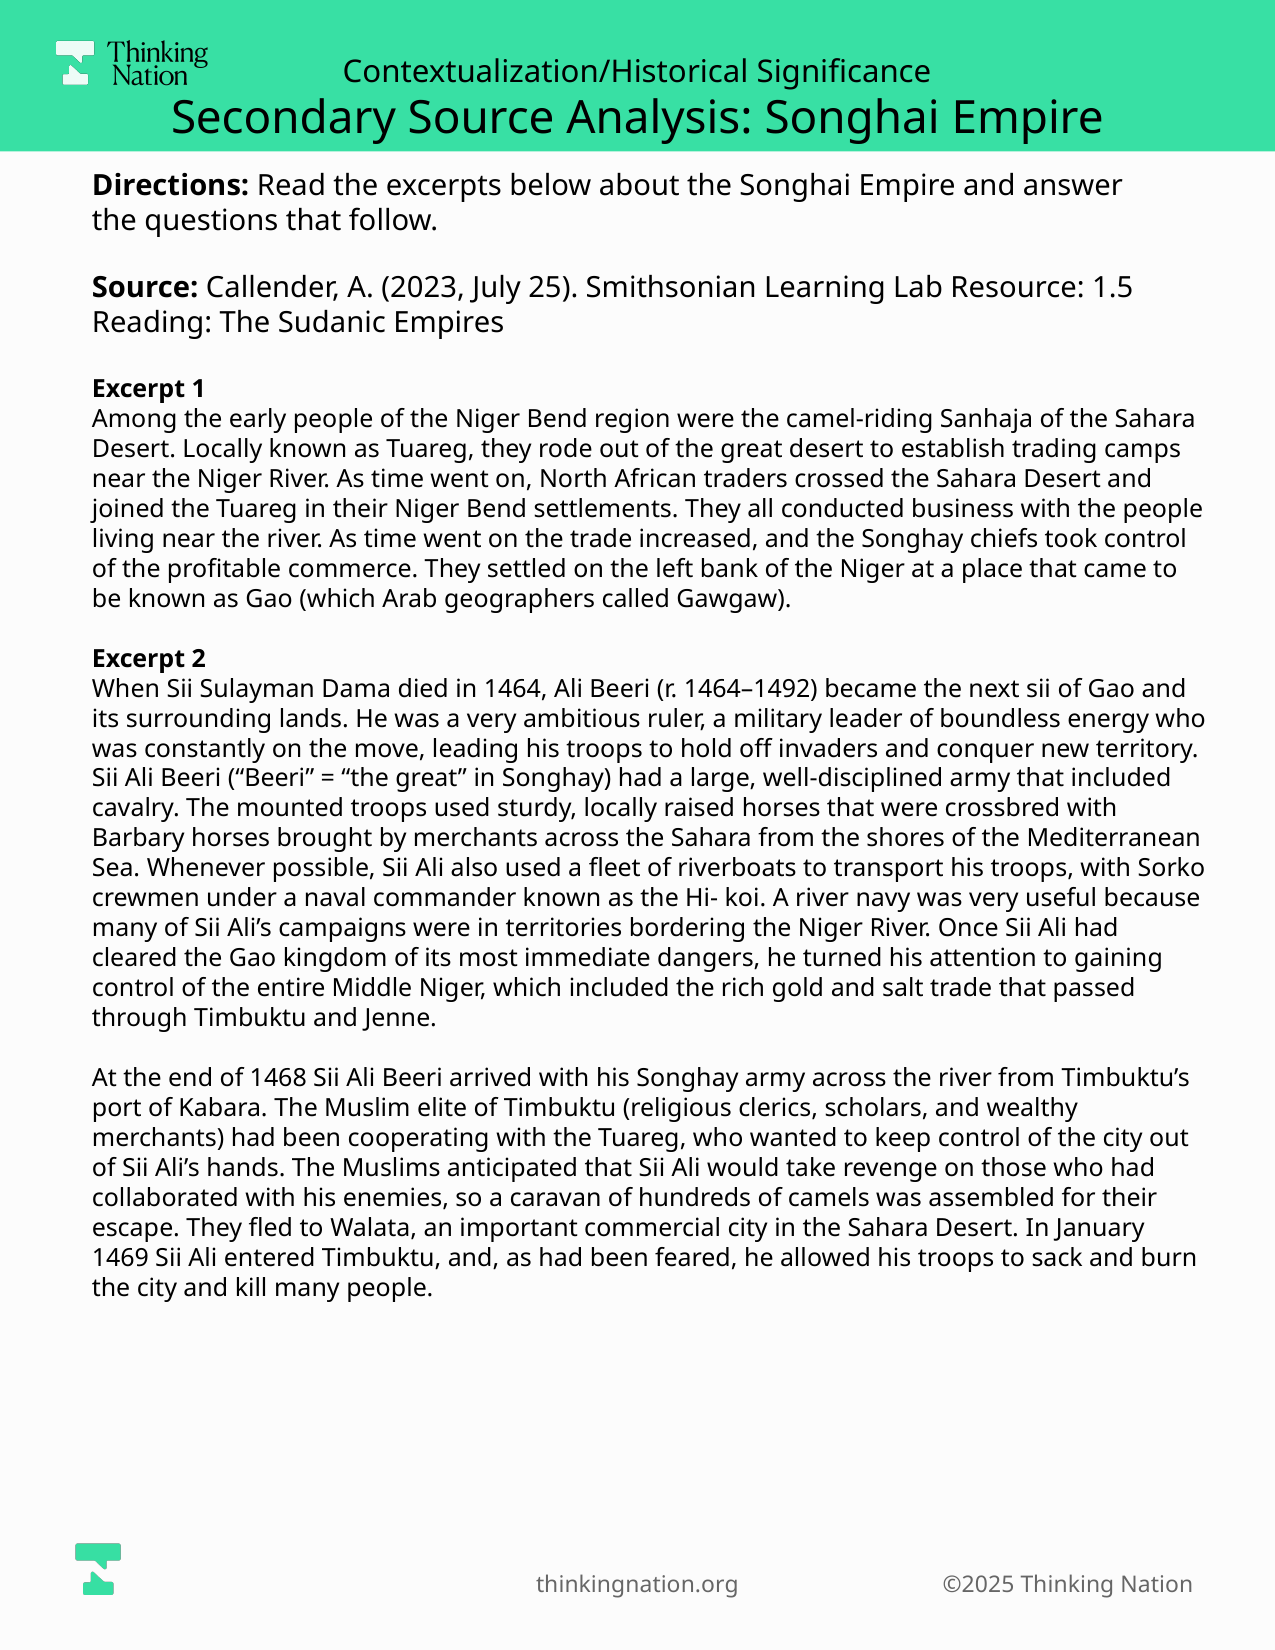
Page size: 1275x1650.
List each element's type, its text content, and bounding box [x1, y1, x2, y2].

text_box thinkingnation.org [486, 1553, 789, 1605]
text_box Contextualization/Historical Significance Secondary Source Analysis: Songhai Empire [0, 0, 1275, 152]
text_box Source: Callender, A. (2023, July 25). Smithsonian Learning Lab Resource: 1.5 Reading: The Sudanic Empires Excerpt 1 Among the early people of the Niger Bend region were the camel-riding Sanhaja of the Sahara Desert. Locally known as Tuareg, they rode out of the great desert to establish trading camps near the Niger River. As time went on, North African traders crossed the Sahara Desert and joined the Tuareg in their Niger Bend settlements. They all conducted business with the people living near the river. As time went on the trade increased, and the Songhay chiefs took control of the profitable commerce. They settled on the left bank of the Niger at a place that came to be known as Gao (which Arab geographers called Gawgaw). Excerpt 2 When Sii Sulayman Dama died in 1464, Ali Beeri (r. 1464–1492) became the next sii of Gao and its surrounding lands. He was a very ambitious ruler, a military leader of boundless energy who was constantly on the move, leading his troops to hold off invaders and conquer new territory. Sii Ali Beeri (“Beeri” = “the great” in Songhay) had a large, well-disciplined army that included cavalry. The mounted troops used sturdy, locally raised horses that were crossbred with Barbary horses brought by merchants across the Sahara from the shores of the Mediterranean Sea. Whenever possible, Sii Ali also used a fleet of riverboats to transport his troops, with Sorko crewmen under a naval commander known as the Hi- koi. A river navy was very useful because many of Sii Ali’s campaigns were in territories bordering the Niger River. Once Sii Ali had cleared the Gao kingdom of its most immediate dangers, he turned his attention to gaining control of the entire Middle Niger, which included the rich gold and salt trade that passed through Timbuktu and Jenne. At the end of 1468 Sii Ali Beeri arrived with his Songhay army across the river from Timbuktu’s port of Kabara. The Muslim elite of Timbuktu (religious clerics, scholars, and wealthy merchants) had been cooperating with the Tuareg, who wanted to keep control of the city out of Sii Ali’s hands. The Muslims anticipated that Sii Ali would take revenge on those who had collaborated with his enemies, so a caravan of hundreds of camels was assembled for their escape. They fled to Walata, an important commercial city in the Sahara Desert. In January 1469 Sii Ali entered Timbuktu, and, as had been feared, he allowed his troops to sack and burn the city and kill many people. [76, 252, 1224, 694]
picture [62, 1533, 134, 1605]
picture [38, 26, 213, 99]
text_box Directions: Read the excerpts below about the Songhai Empire and answer the questions that follow. [76, 151, 1149, 281]
text_box ©2025 Thinking Nation [907, 1553, 1210, 1605]
